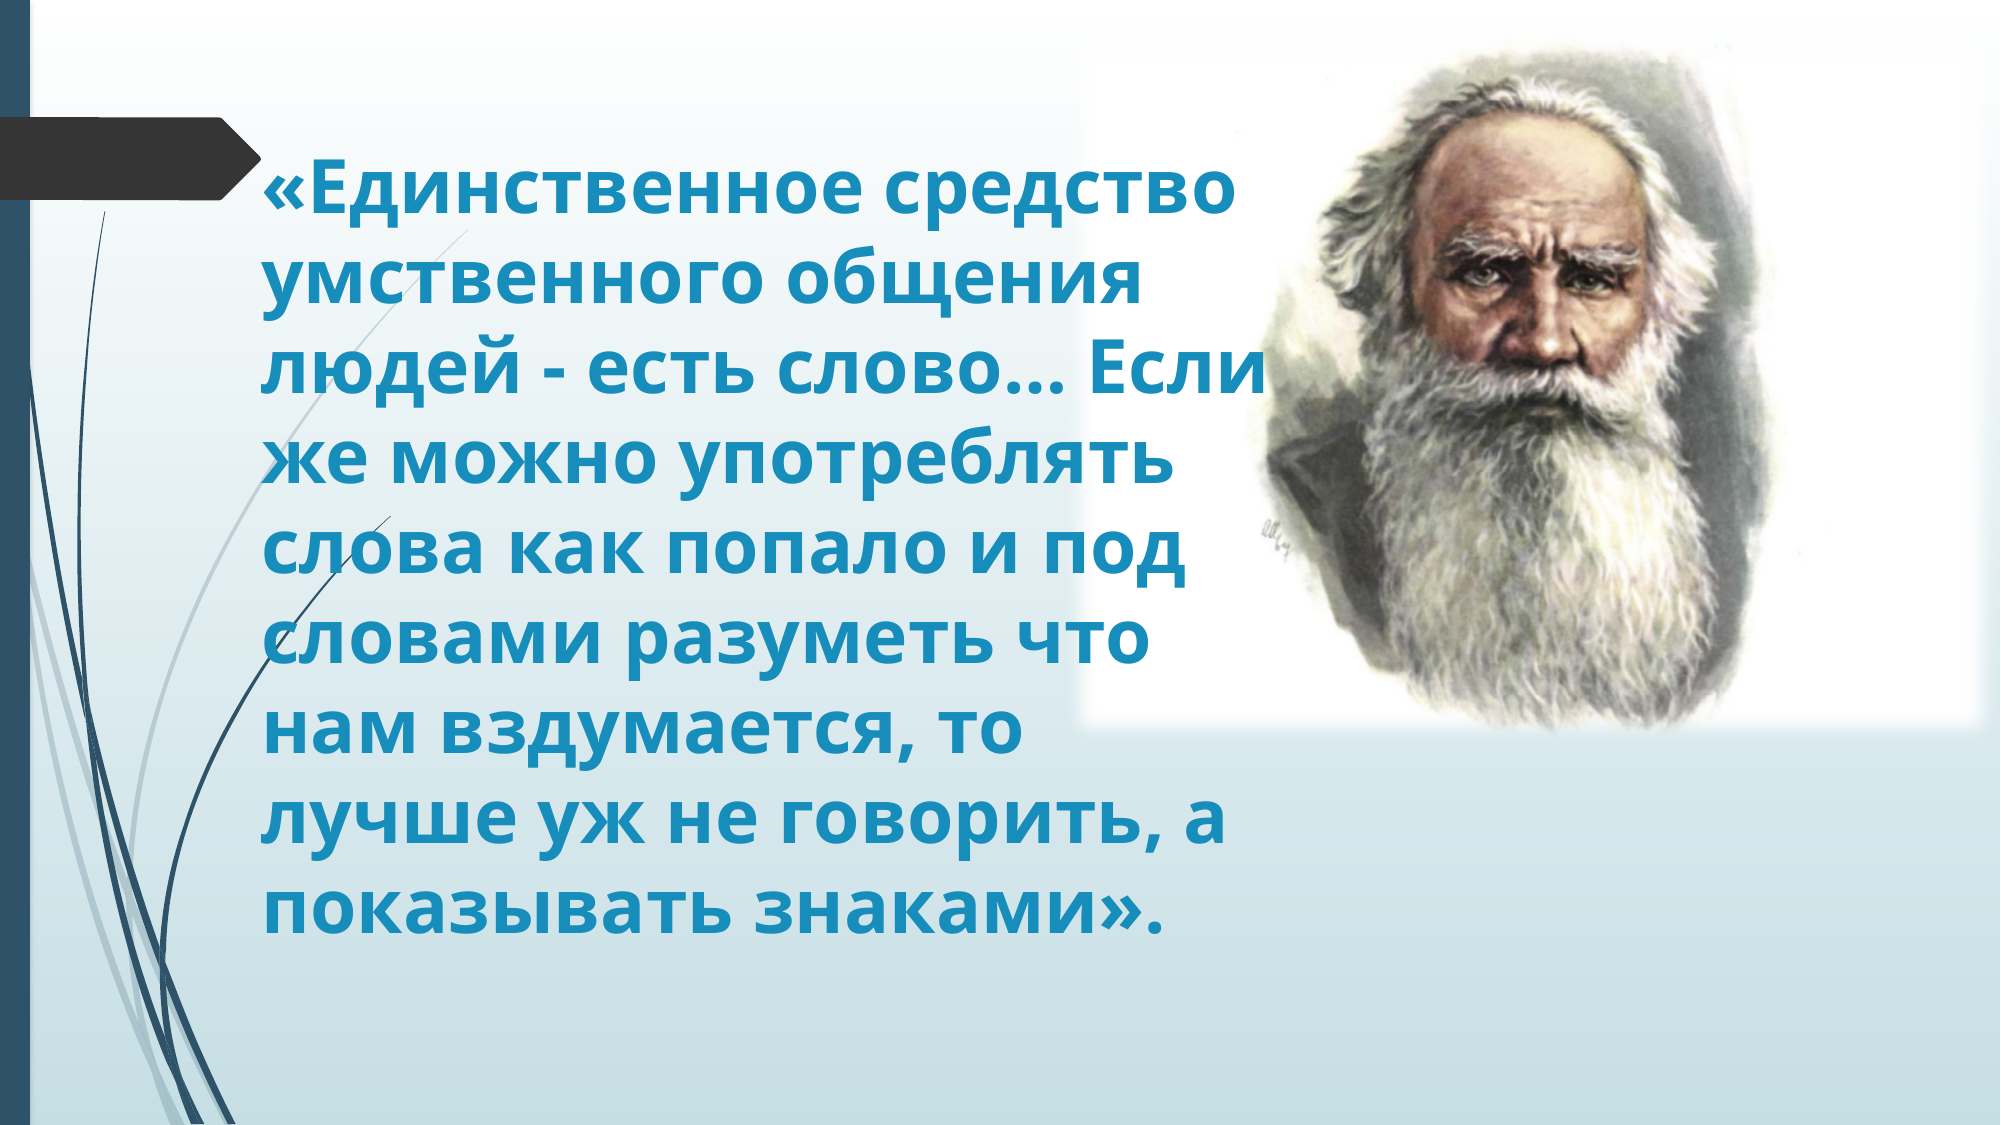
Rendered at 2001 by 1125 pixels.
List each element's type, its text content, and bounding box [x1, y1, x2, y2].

title «Единственное средство умственного общения людей - есть слово… Если же можно употреблять слова как попало и под словами разуметь что нам вздумается, то лучше уж не говорить, а показывать знаками». [246, 131, 1295, 1005]
picture [1063, 25, 2000, 745]
